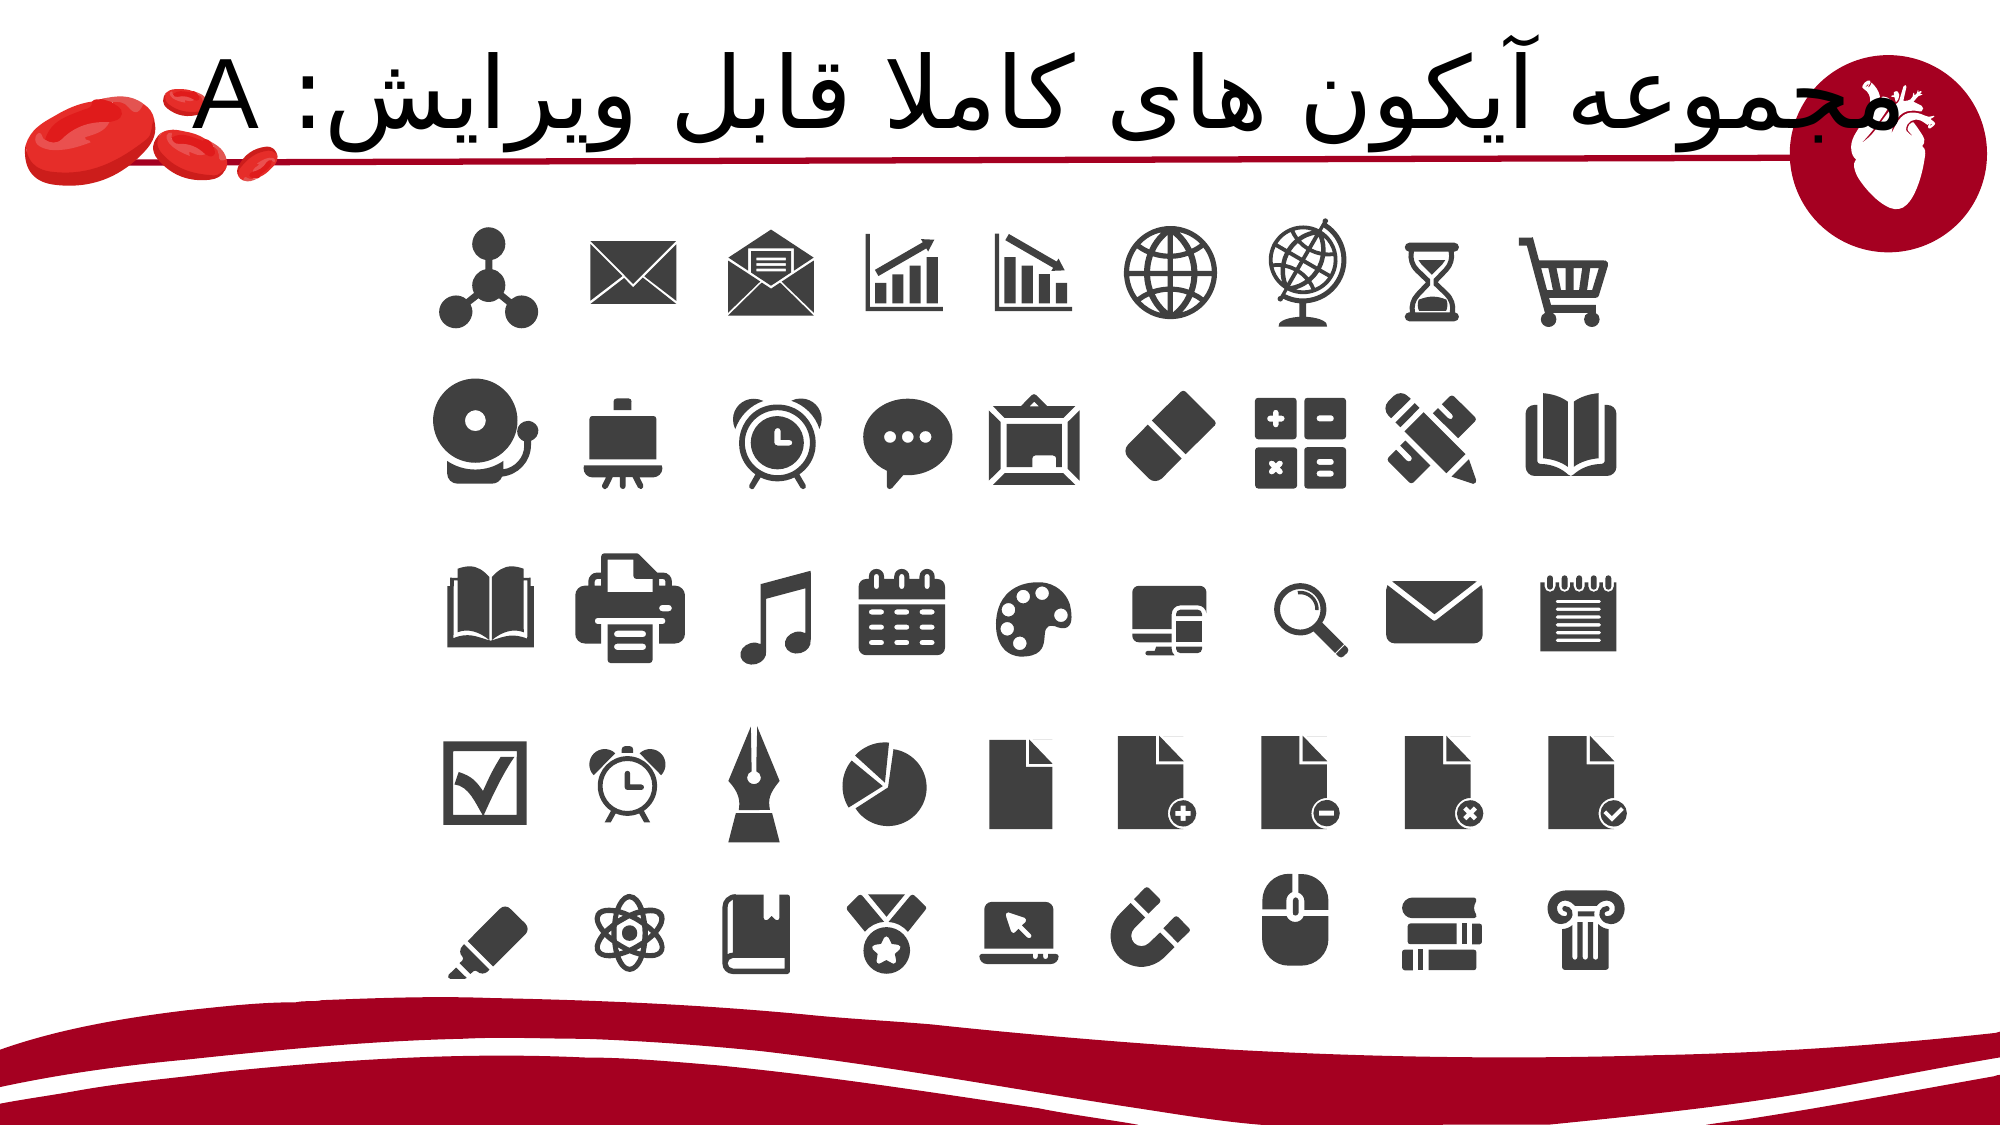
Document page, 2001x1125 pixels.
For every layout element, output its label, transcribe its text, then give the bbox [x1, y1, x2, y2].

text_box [858, 568, 946, 656]
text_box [592, 893, 670, 973]
text_box [443, 741, 527, 825]
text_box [1385, 580, 1483, 644]
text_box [1525, 392, 1617, 477]
text_box [1548, 736, 1627, 830]
text_box [1540, 575, 1617, 652]
text_box [439, 227, 539, 329]
text_box [994, 233, 1073, 312]
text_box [846, 894, 927, 974]
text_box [1384, 392, 1477, 485]
text_box [1404, 736, 1484, 830]
text_box [855, 749, 927, 827]
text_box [1254, 397, 1347, 489]
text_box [1261, 873, 1329, 966]
text_box [1404, 242, 1459, 322]
text_box [722, 894, 790, 975]
text_box [447, 566, 534, 648]
text_box [865, 233, 943, 312]
text_box [1446, 735, 1471, 762]
text_box [1117, 736, 1197, 830]
text_box [842, 760, 883, 808]
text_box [1132, 585, 1207, 656]
text_box [1589, 735, 1615, 762]
text_box [728, 229, 814, 316]
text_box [988, 393, 1080, 486]
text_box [583, 398, 663, 490]
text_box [724, 398, 831, 490]
text_box [728, 726, 780, 811]
text_box [589, 749, 666, 823]
text_box [1268, 218, 1347, 327]
text_box [1123, 226, 1218, 320]
text_box [1261, 736, 1340, 830]
text_box [1518, 237, 1609, 327]
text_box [1124, 390, 1217, 482]
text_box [1546, 890, 1626, 971]
text_box [1274, 583, 1349, 658]
text_box [995, 582, 1072, 657]
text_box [1401, 897, 1483, 971]
text_box [1302, 735, 1328, 762]
text_box [855, 742, 890, 783]
text_box [863, 398, 953, 490]
text_box [621, 746, 634, 753]
list مجموعه آیکون های کاملا قابل ویرایش: A [101, 20, 2000, 140]
text_box [728, 813, 780, 843]
text_box [989, 739, 1053, 830]
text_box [1108, 886, 1191, 968]
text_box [432, 378, 539, 484]
text_box [1159, 735, 1184, 762]
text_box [446, 906, 529, 980]
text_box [979, 901, 1059, 965]
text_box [574, 553, 686, 664]
text_box [590, 241, 677, 304]
text_box [740, 570, 811, 665]
